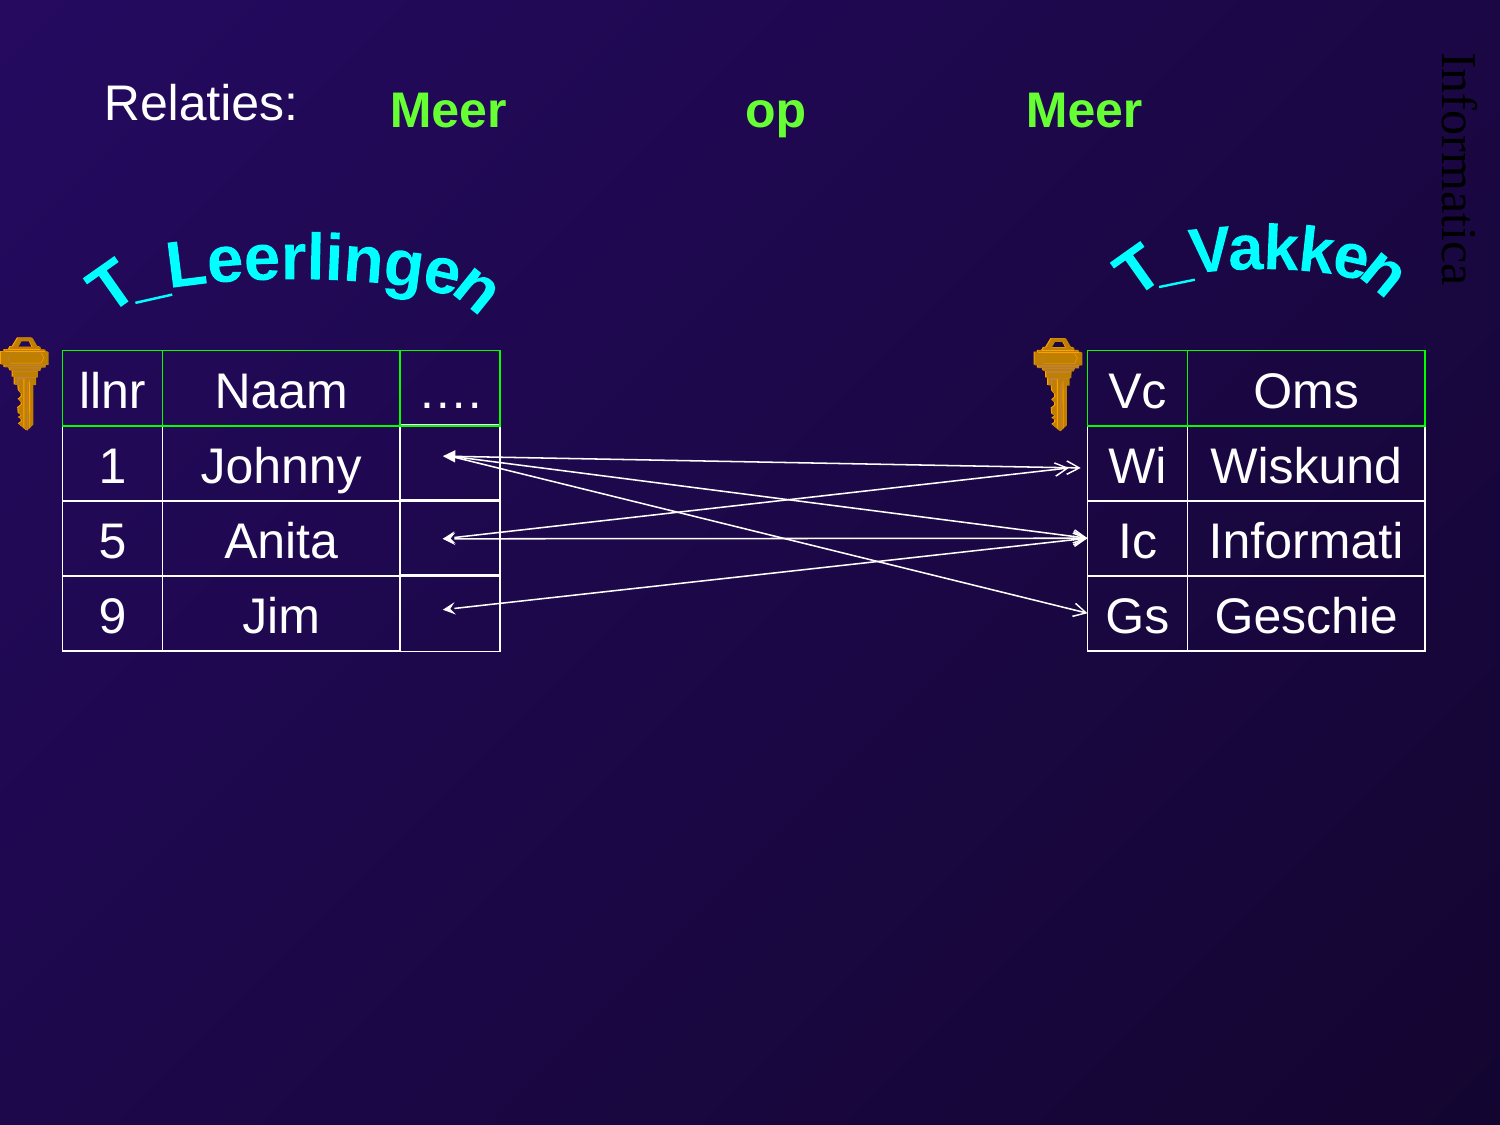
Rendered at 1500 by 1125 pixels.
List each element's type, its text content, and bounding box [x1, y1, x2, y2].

text_box Relaties: [88, 62, 313, 138]
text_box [1087, 349, 1426, 652]
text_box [1033, 337, 1083, 432]
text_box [442, 455, 447, 465]
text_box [0, 337, 50, 431]
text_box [62, 349, 501, 652]
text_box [449, 455, 1088, 539]
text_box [449, 545, 1088, 614]
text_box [374, 62, 1158, 154]
